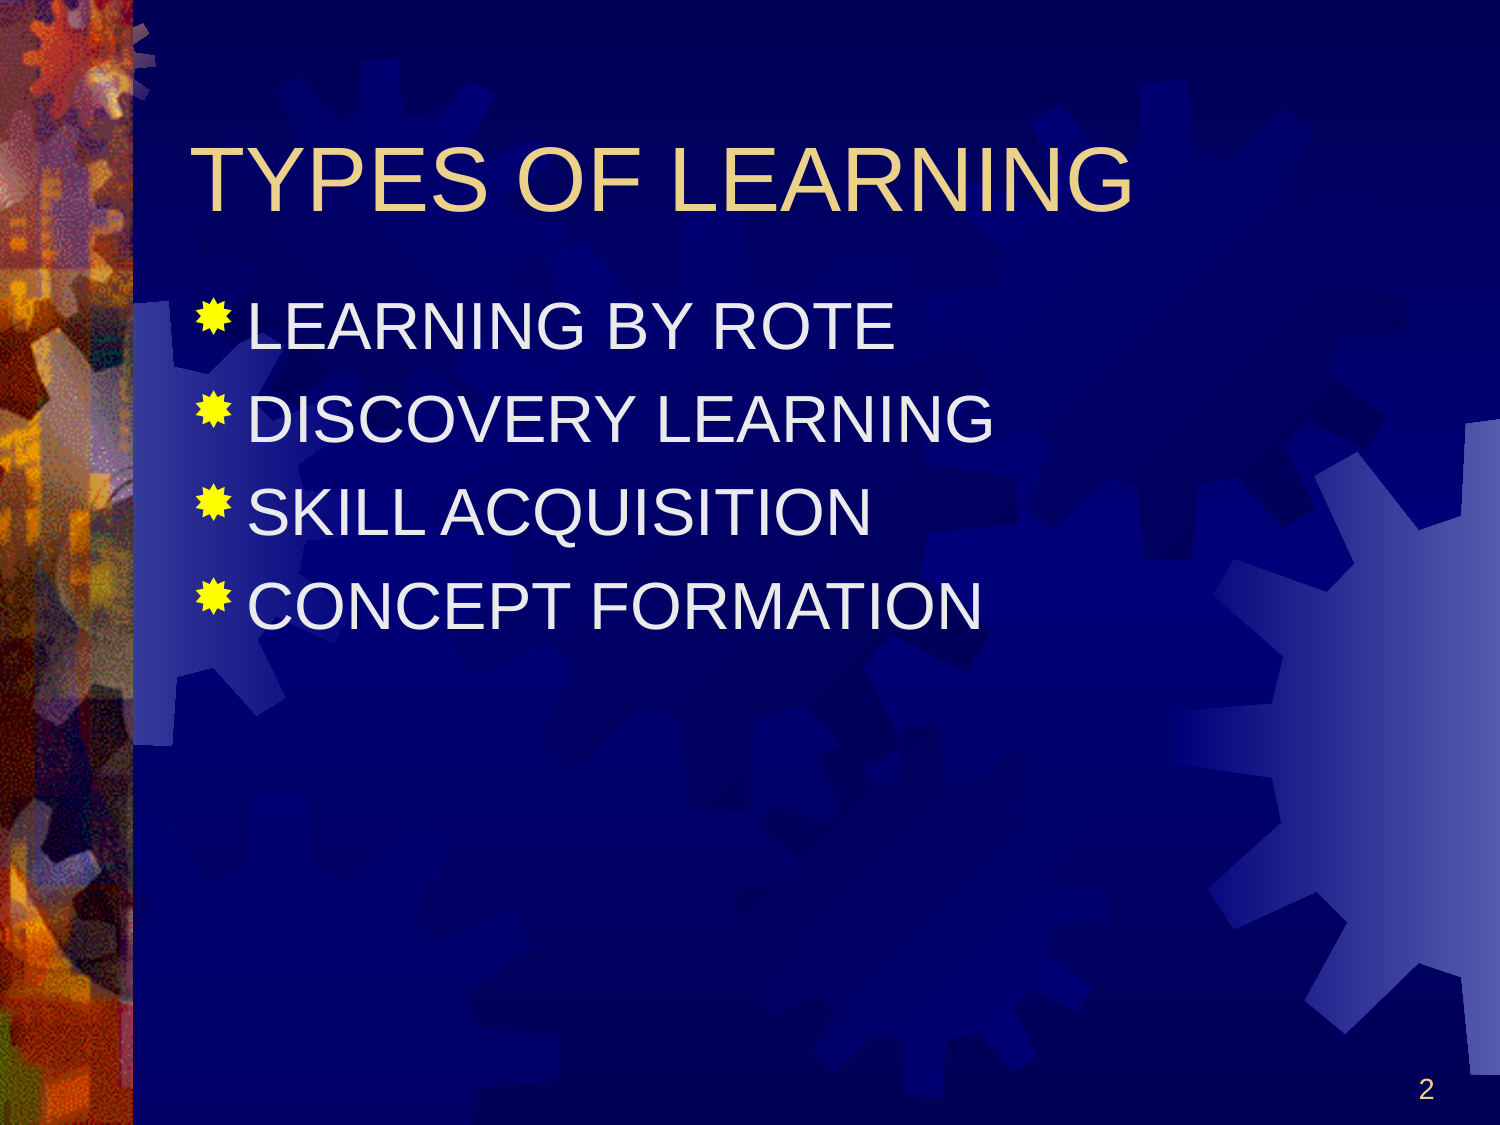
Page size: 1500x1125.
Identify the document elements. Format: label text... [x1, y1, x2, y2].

slide_number 2 [1137, 1037, 1451, 1113]
list LEARNING BY ROTE DISCOVERY LEARNING SKILL ACQUISITION CONCEPT FORMATION [174, 274, 1451, 951]
picture [0, 0, 133, 1125]
title TYPES OF LEARNING [174, 49, 1451, 238]
